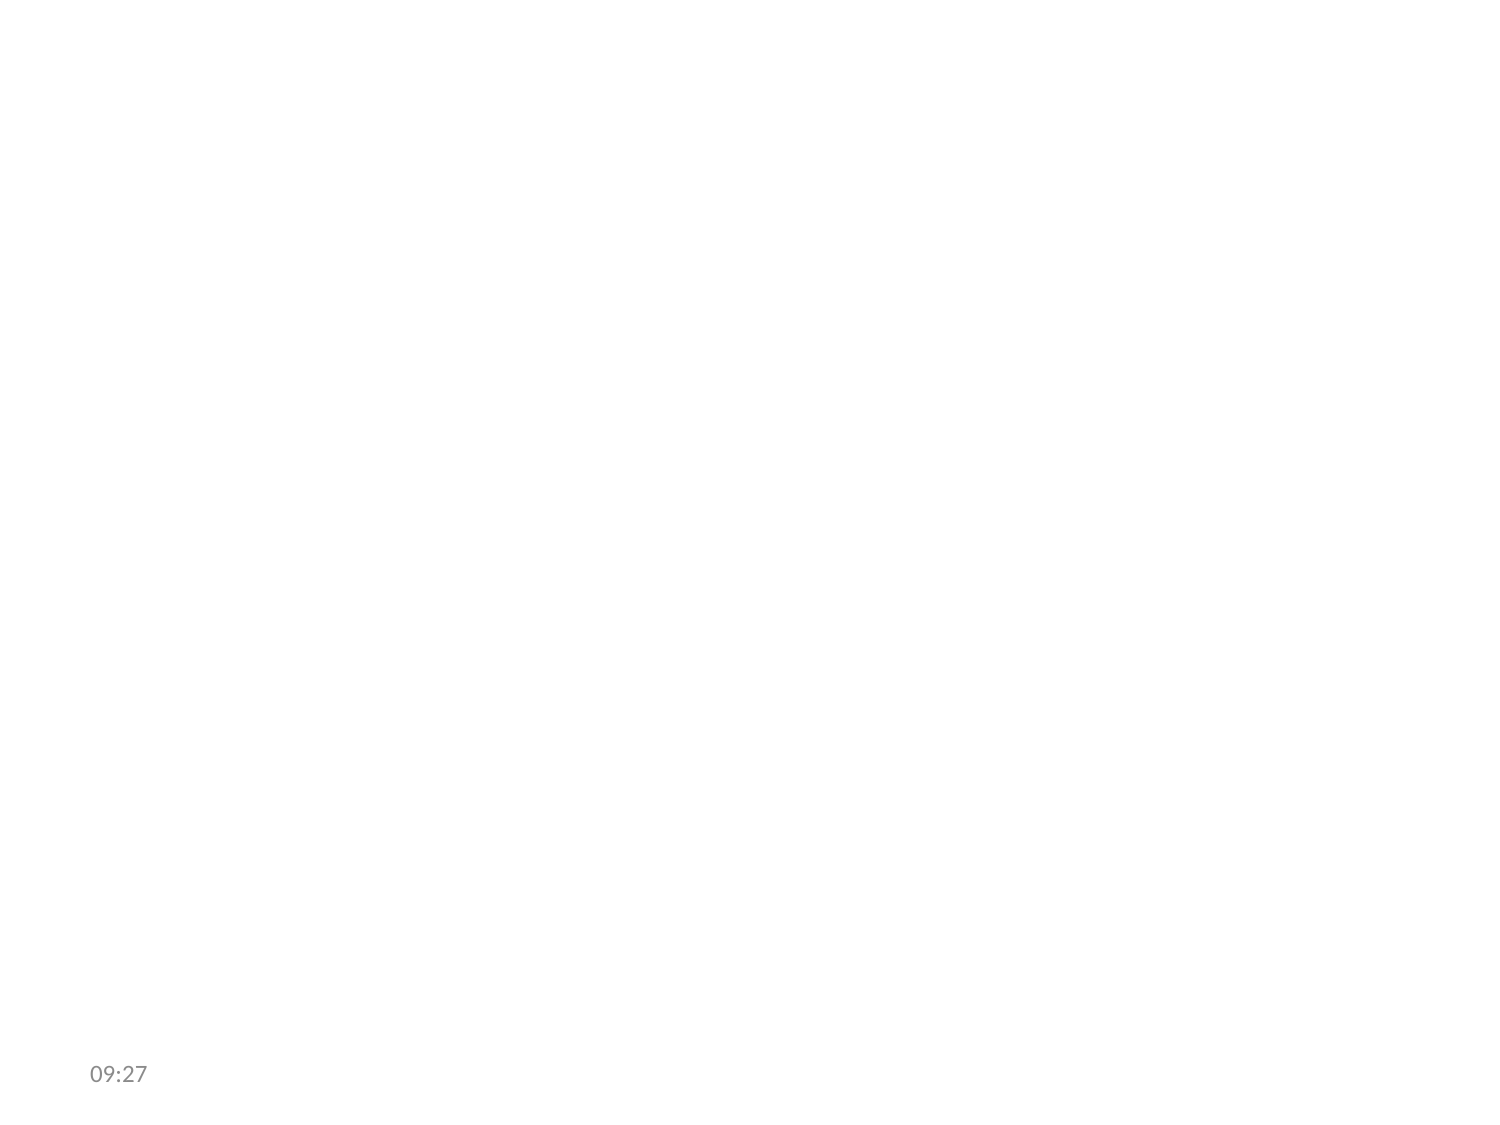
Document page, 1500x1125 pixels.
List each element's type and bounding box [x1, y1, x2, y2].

slide_number [75, 1042, 425, 1103]
